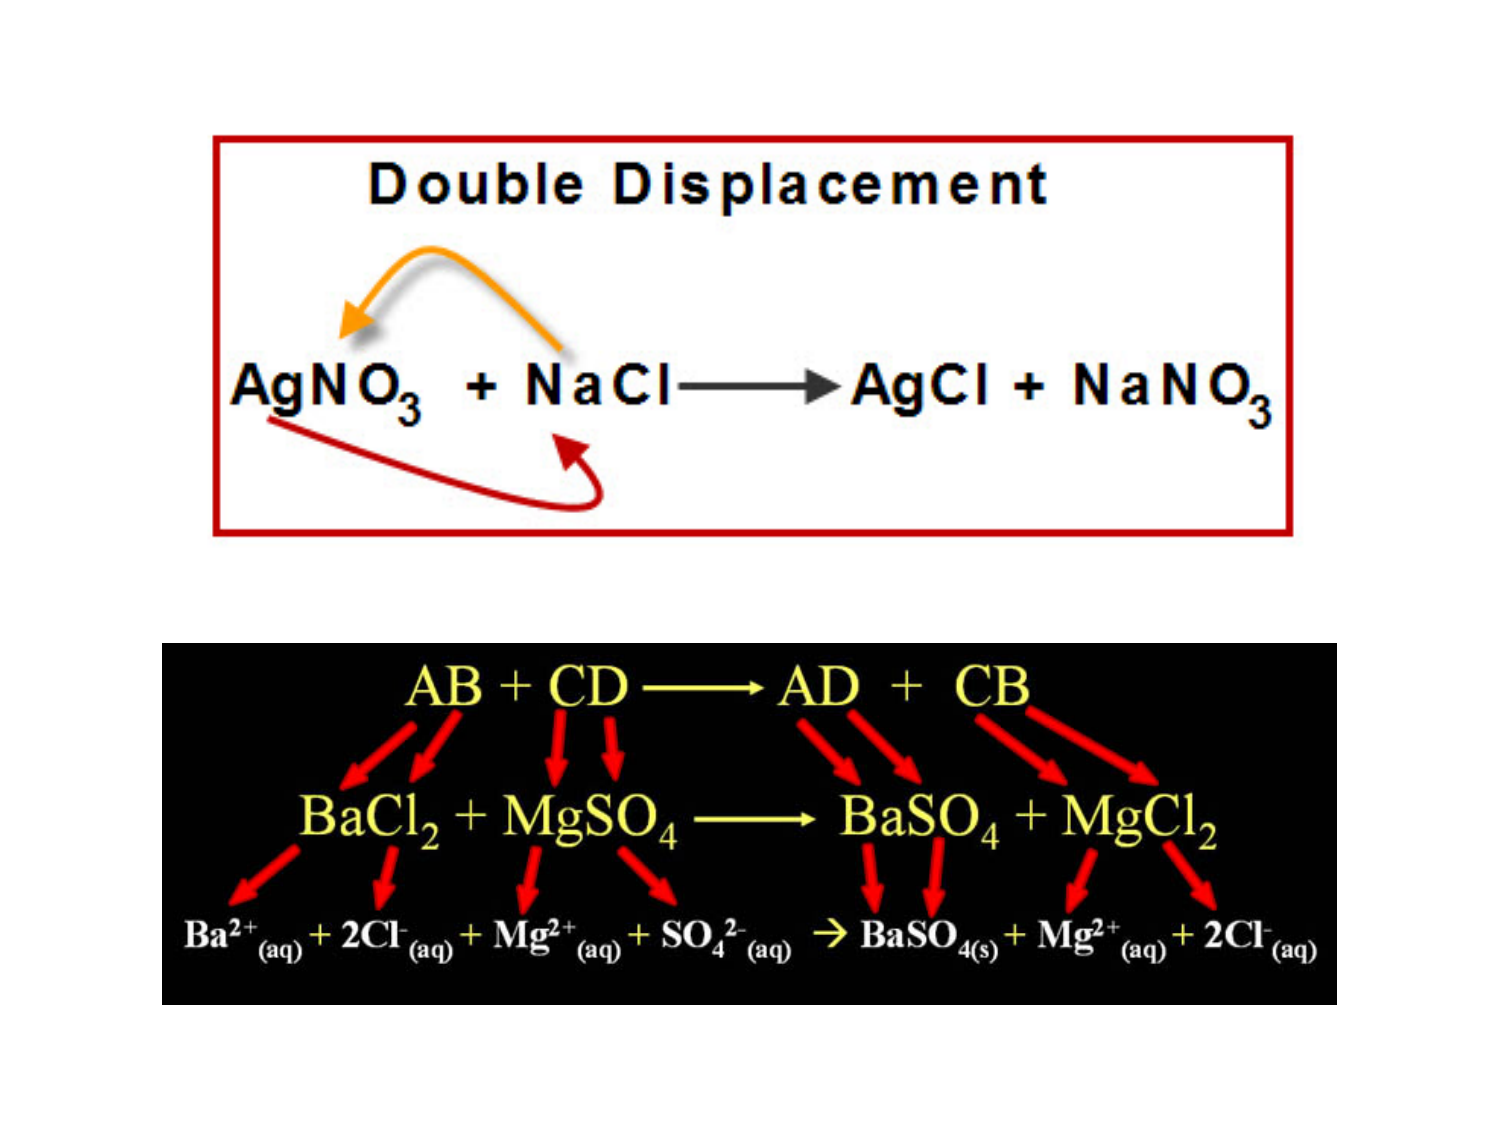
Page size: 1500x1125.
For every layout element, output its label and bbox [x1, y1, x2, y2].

list [74, 96, 1426, 579]
list [74, 643, 1426, 1006]
